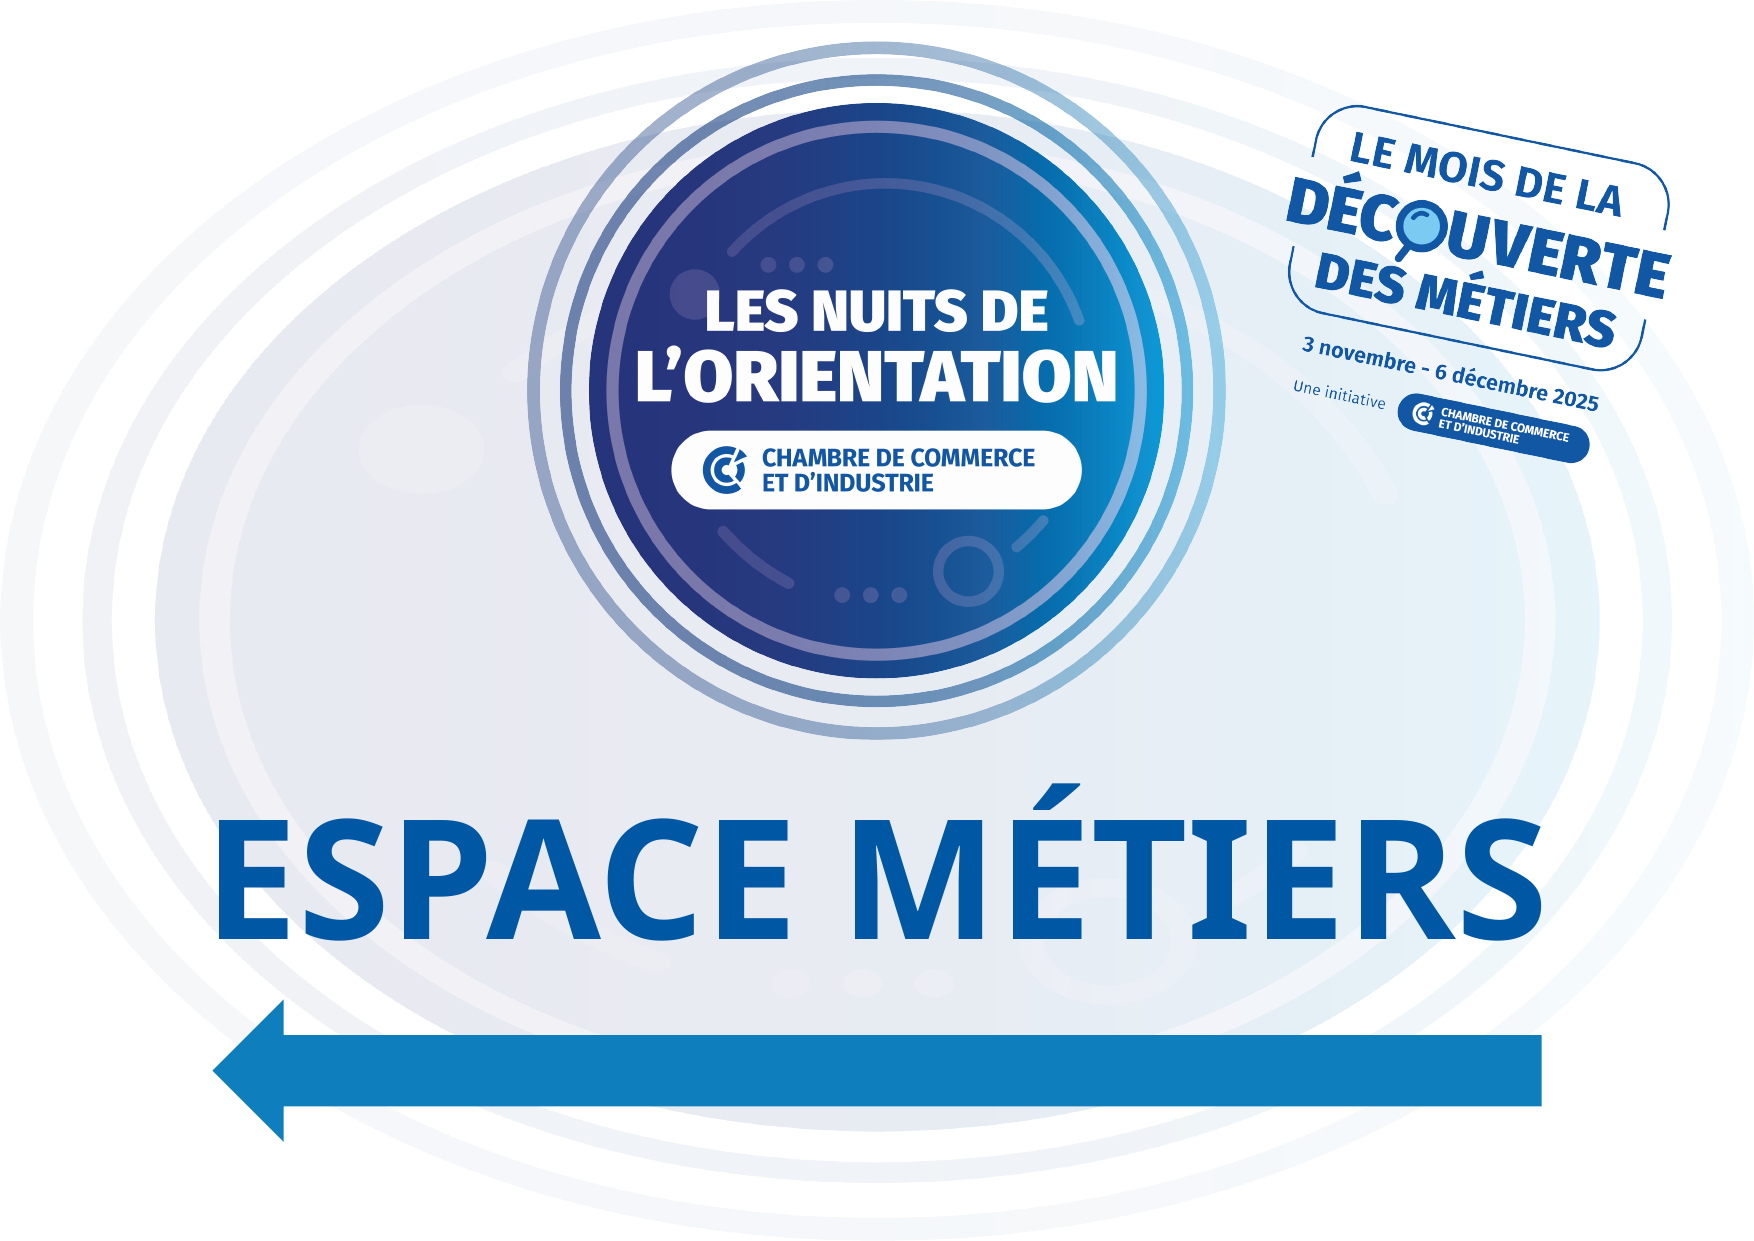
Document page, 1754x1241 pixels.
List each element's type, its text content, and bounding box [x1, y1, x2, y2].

text_box [210, 996, 1543, 1145]
text_box ESPACE MÉTIERS [168, 765, 1586, 981]
picture [527, 41, 1227, 740]
picture [1250, 95, 1688, 474]
